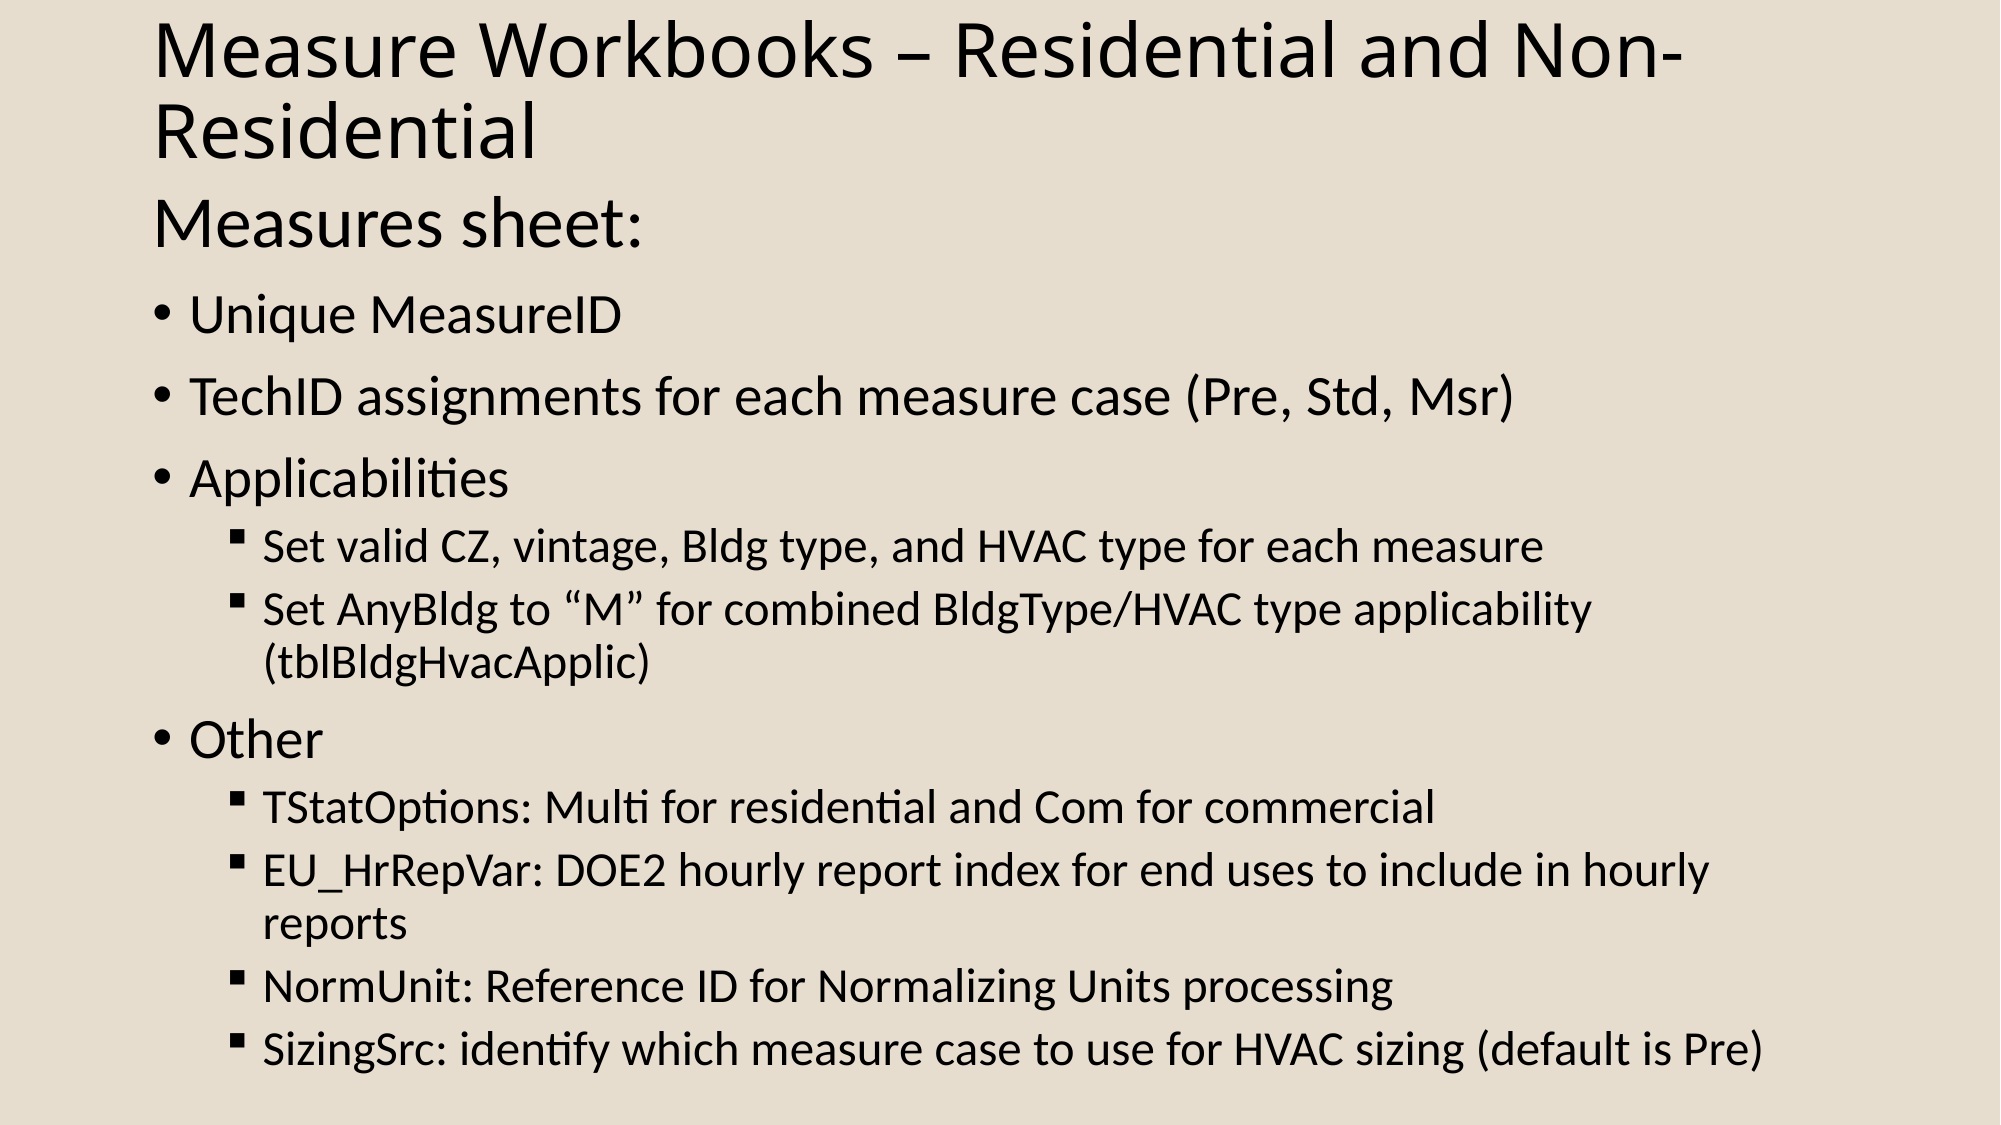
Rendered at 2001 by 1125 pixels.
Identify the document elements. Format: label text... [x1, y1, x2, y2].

list Measures sheet: Unique MeasureID TechID assignments for each measure case (Pre, Std, Msr) Applicabilities Set valid CZ, vintage, Bldg type, and HVAC type for each measure Set AnyBldg to “M” for combined BldgType/HVAC type applicability (tblBldgHvacApplic) Other TStatOptions: Multi for residential and Com for commercial EU_HrRepVar: DOE2 hourly report index for end uses to include in hourly reports NormUnit: Reference ID for Normalizing Units processing SizingSrc: identify which measure case to use for HVAC sizing (default is Pre) [137, 177, 1863, 1085]
title Measure Workbooks – Residential and Non-Residential [137, 37, 1863, 150]
